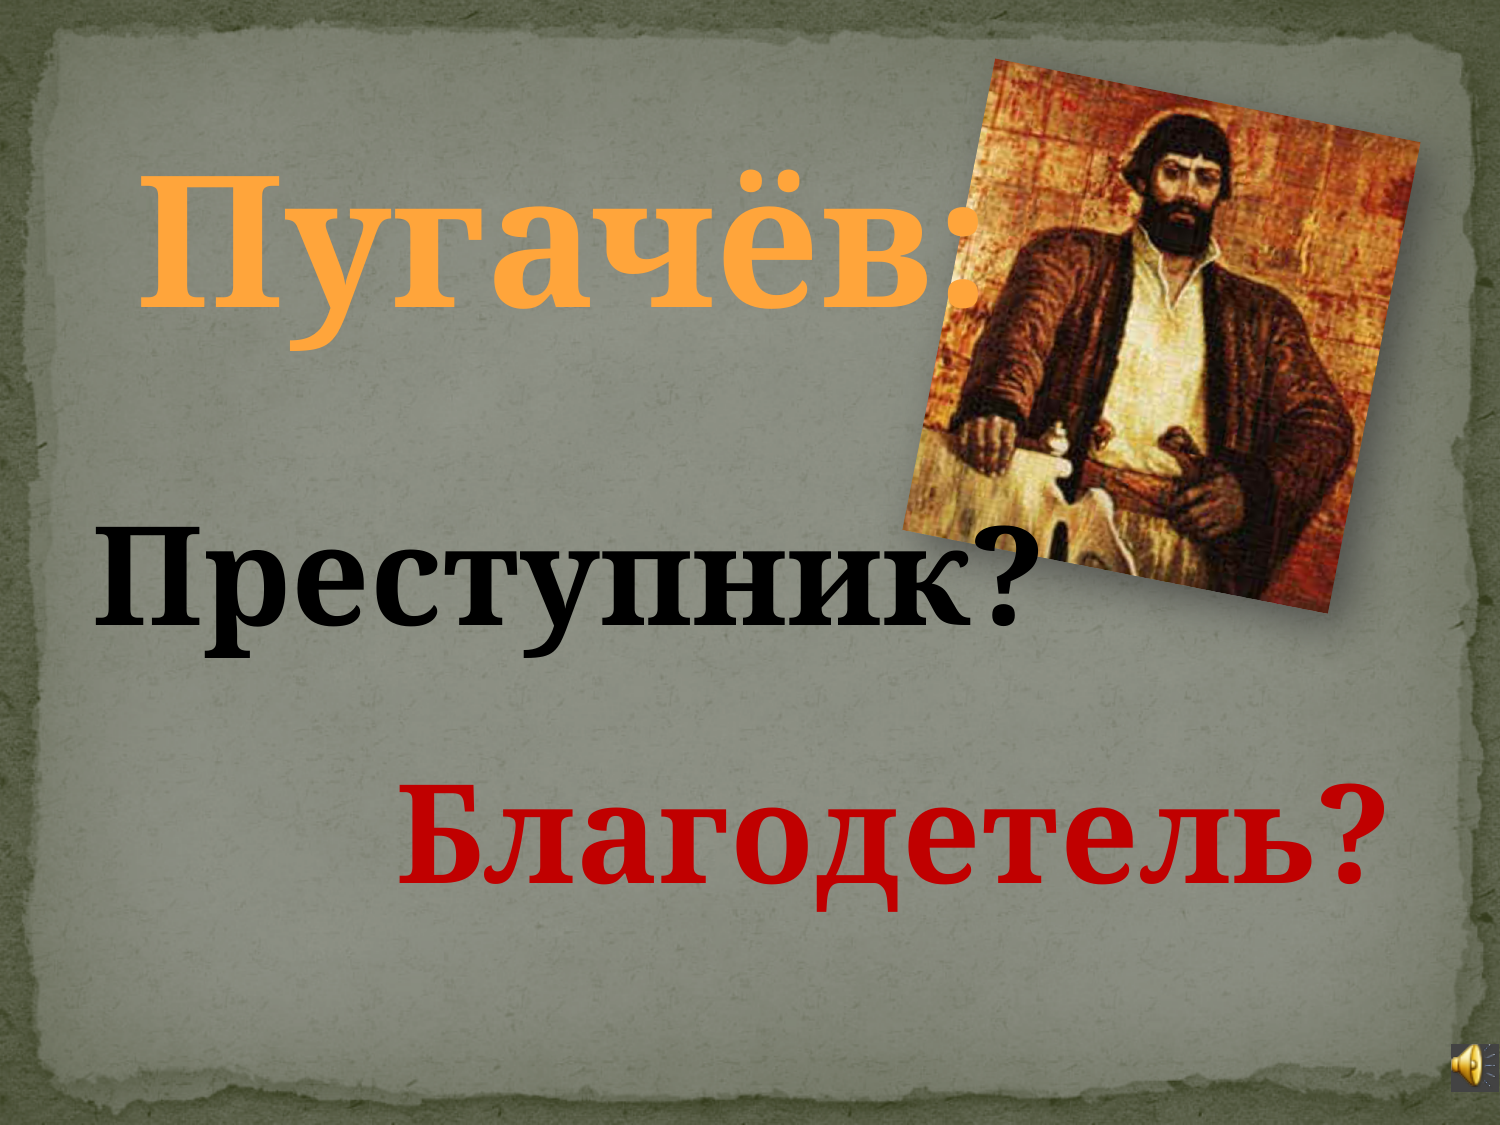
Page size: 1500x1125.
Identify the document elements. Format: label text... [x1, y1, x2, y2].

picture [912, 58, 1421, 613]
text_box Преступник? [77, 480, 1062, 661]
text_box Пугачёв: [121, 117, 933, 352]
text_box Благодетель? [379, 738, 1446, 919]
picture [1450, 1043, 1500, 1093]
